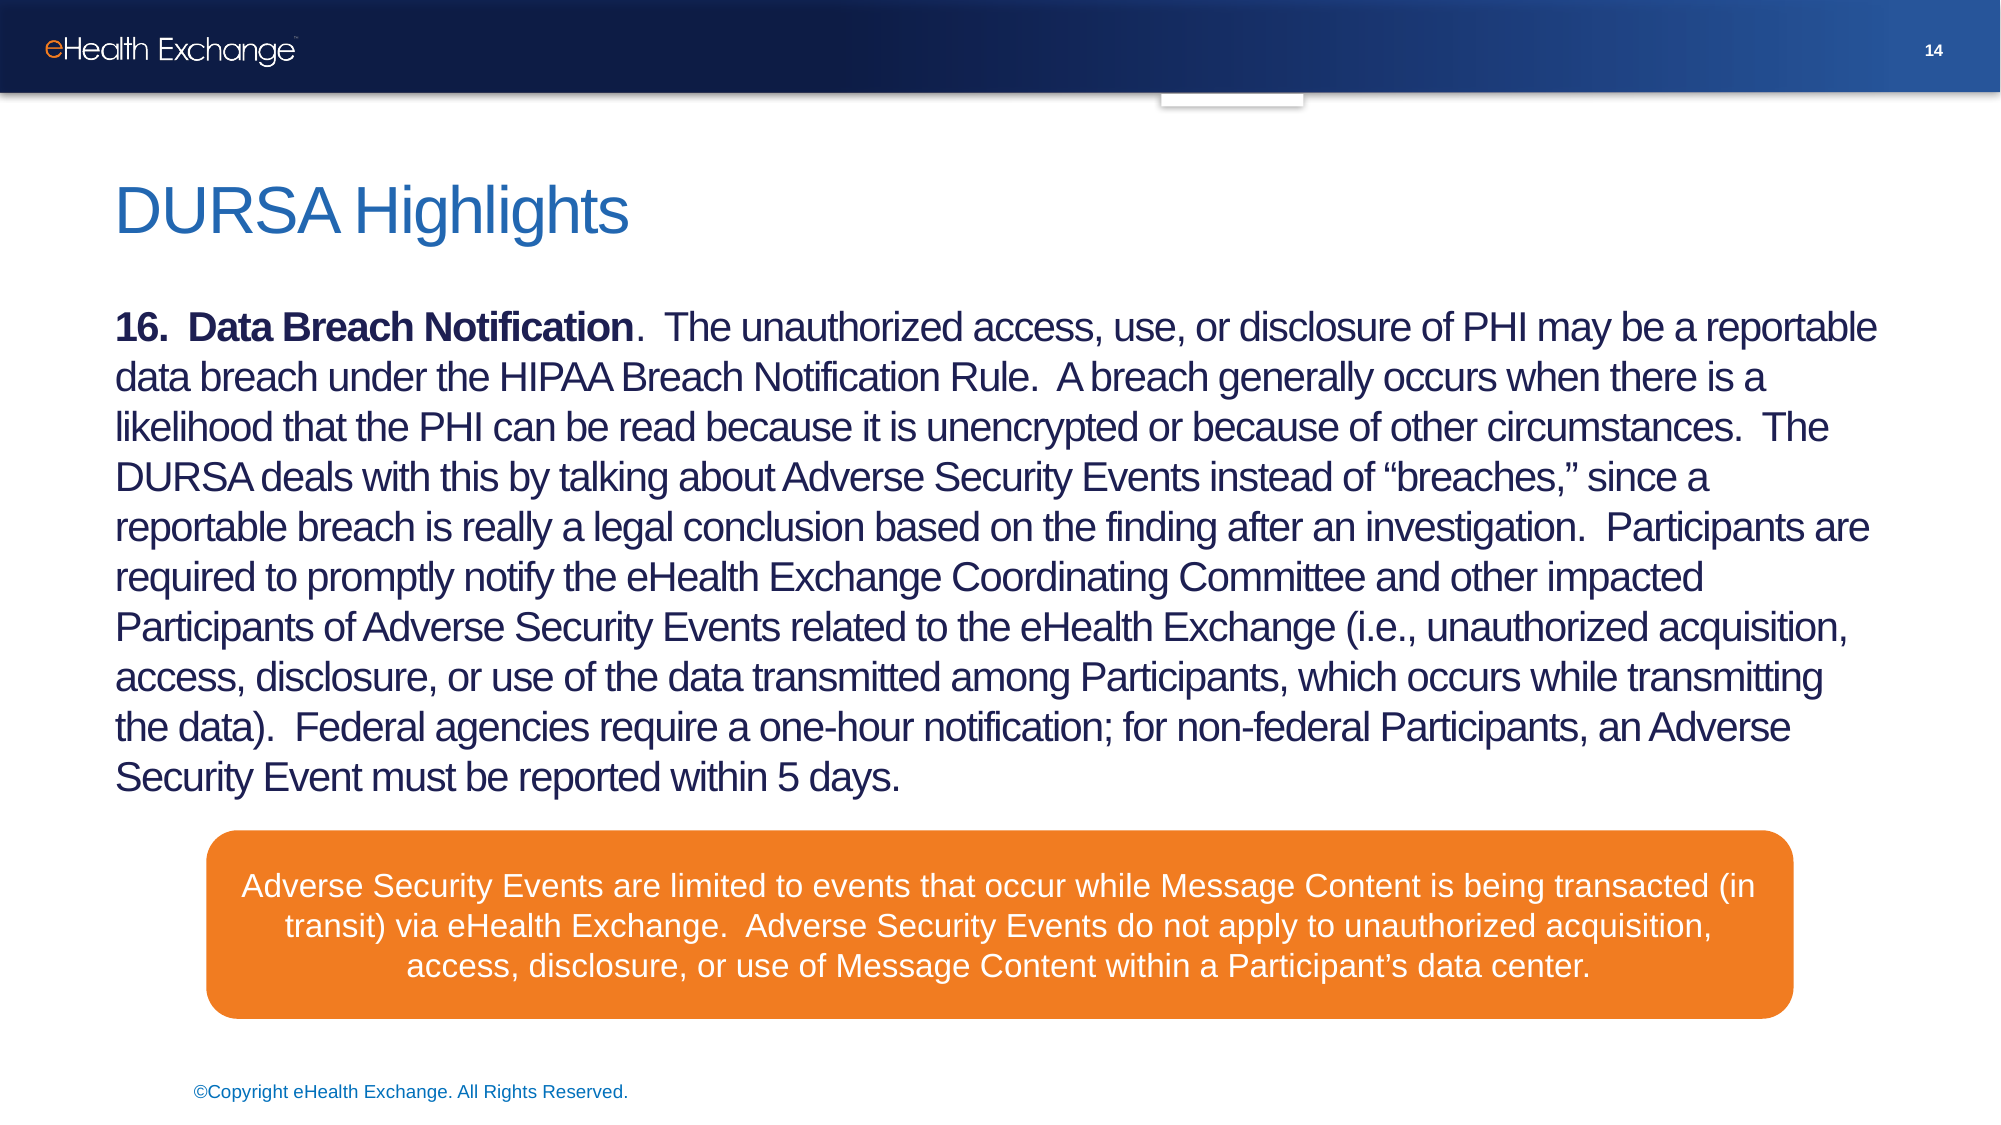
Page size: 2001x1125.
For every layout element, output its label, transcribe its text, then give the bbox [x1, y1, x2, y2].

footer ©Copyright eHealth Exchange. All Rights Reserved. [178, 1057, 978, 1125]
title DURSA Highlights [99, 159, 1900, 292]
list 16. Data Breach Notification. The unauthorized access, use, or disclosure of PHI may be a reportable data breach under the HIPAA Breach Notification Rule. A breach generally occurs when there is a likelihood that the PHI can be read because it is unencrypted or because of other circumstances. The DURSA deals with this by talking about Adverse Security Events instead of “breaches,” since a reportable breach is really a legal conclusion based on the finding after an investigation. Participants are required to promptly notify the eHealth Exchange Coordinating Committee and other impacted Participants of Adverse Security Events related to the eHealth Exchange (i.e., unauthorized acquisition, access, disclosure, or use of the data transmitted among Participants, which occurs while transmitting the data). Federal agencies require a one-hour notification; for non-federal Participants, an Adverse Security Event must be reported within 5 days. [99, 292, 1900, 805]
text_box Adverse Security Events are limited to events that occur while Message Content is being transacted (in transit) via eHealth Exchange. Adverse Security Events do not apply to unauthorized acquisition, access, disclosure, or use of Message Content within a Participant’s data center. [204, 828, 1796, 1021]
slide_number 14 [1891, 32, 1958, 93]
picture [15, 21, 316, 82]
